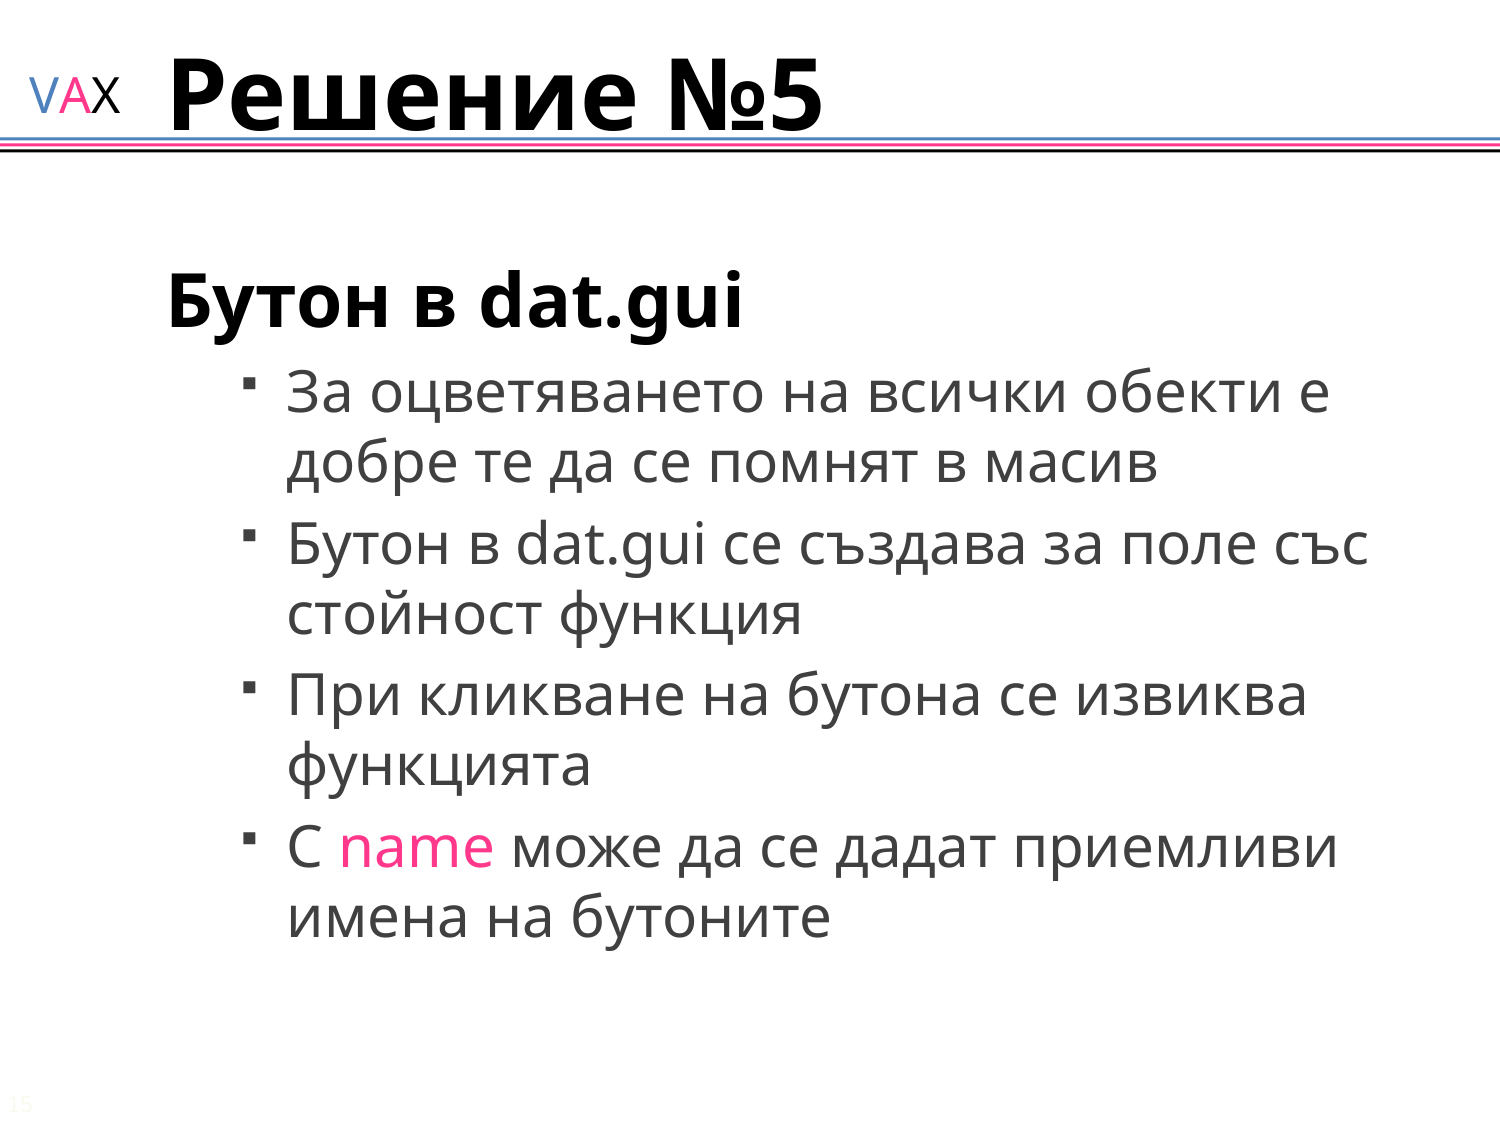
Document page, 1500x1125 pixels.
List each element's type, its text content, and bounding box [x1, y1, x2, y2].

list Бутон в dat.gui За оцветяването на всички обекти е добре те да се помнят в масив Бутон в dat.gui се създава за поле със стойност функция При кликване на бутона се извиква функцията С name може да се дадат приемливи имена на бутоните [150, 200, 1488, 1113]
title Решение №5 [0, 37, 1500, 144]
